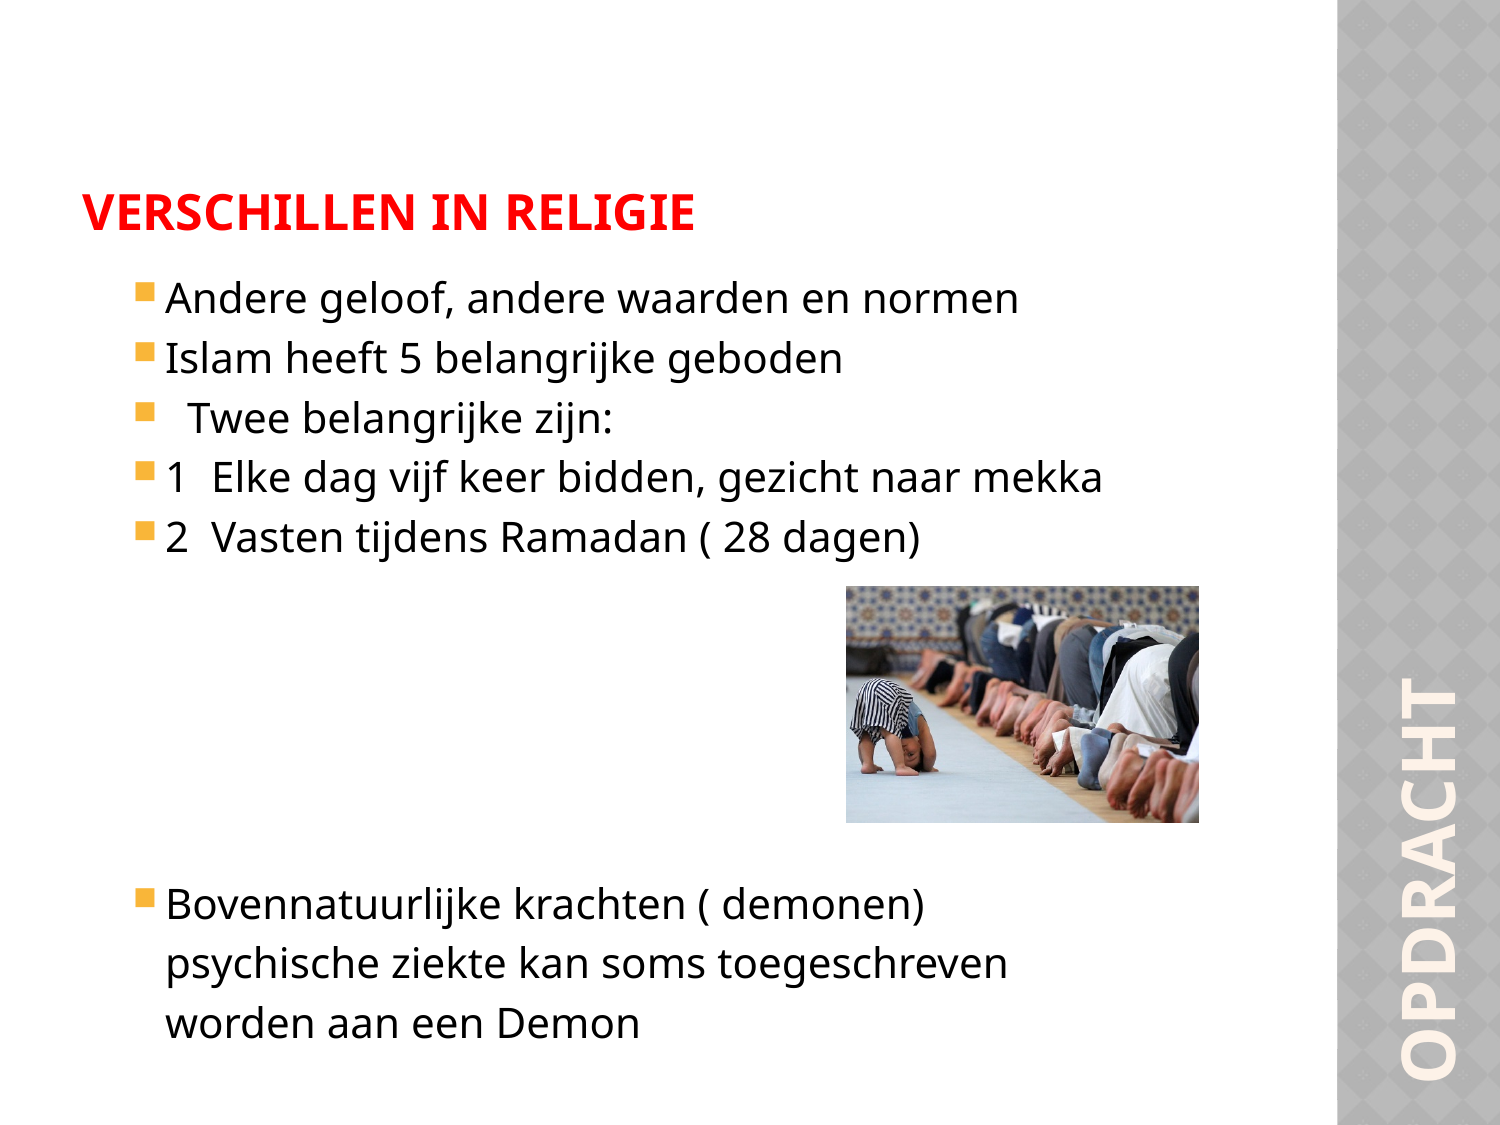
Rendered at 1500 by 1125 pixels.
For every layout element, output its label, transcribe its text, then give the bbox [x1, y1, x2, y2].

list Andere geloof, andere waarden en normen Islam heeft 5 belangrijke geboden Twee belangrijke zijn: 1 Elke dag vijf keer bidden, gezicht naar mekka 2 Vasten tijdens Ramadan ( 28 dagen) Bovennatuurlijke krachten ( demonen) psychische ziekte kan soms toegeschreven worden aan een Demon [75, 264, 1263, 1059]
picture [846, 585, 1200, 823]
title Verschillen in religie [75, 52, 1263, 240]
text_box opdracht [1375, 668, 1470, 1093]
